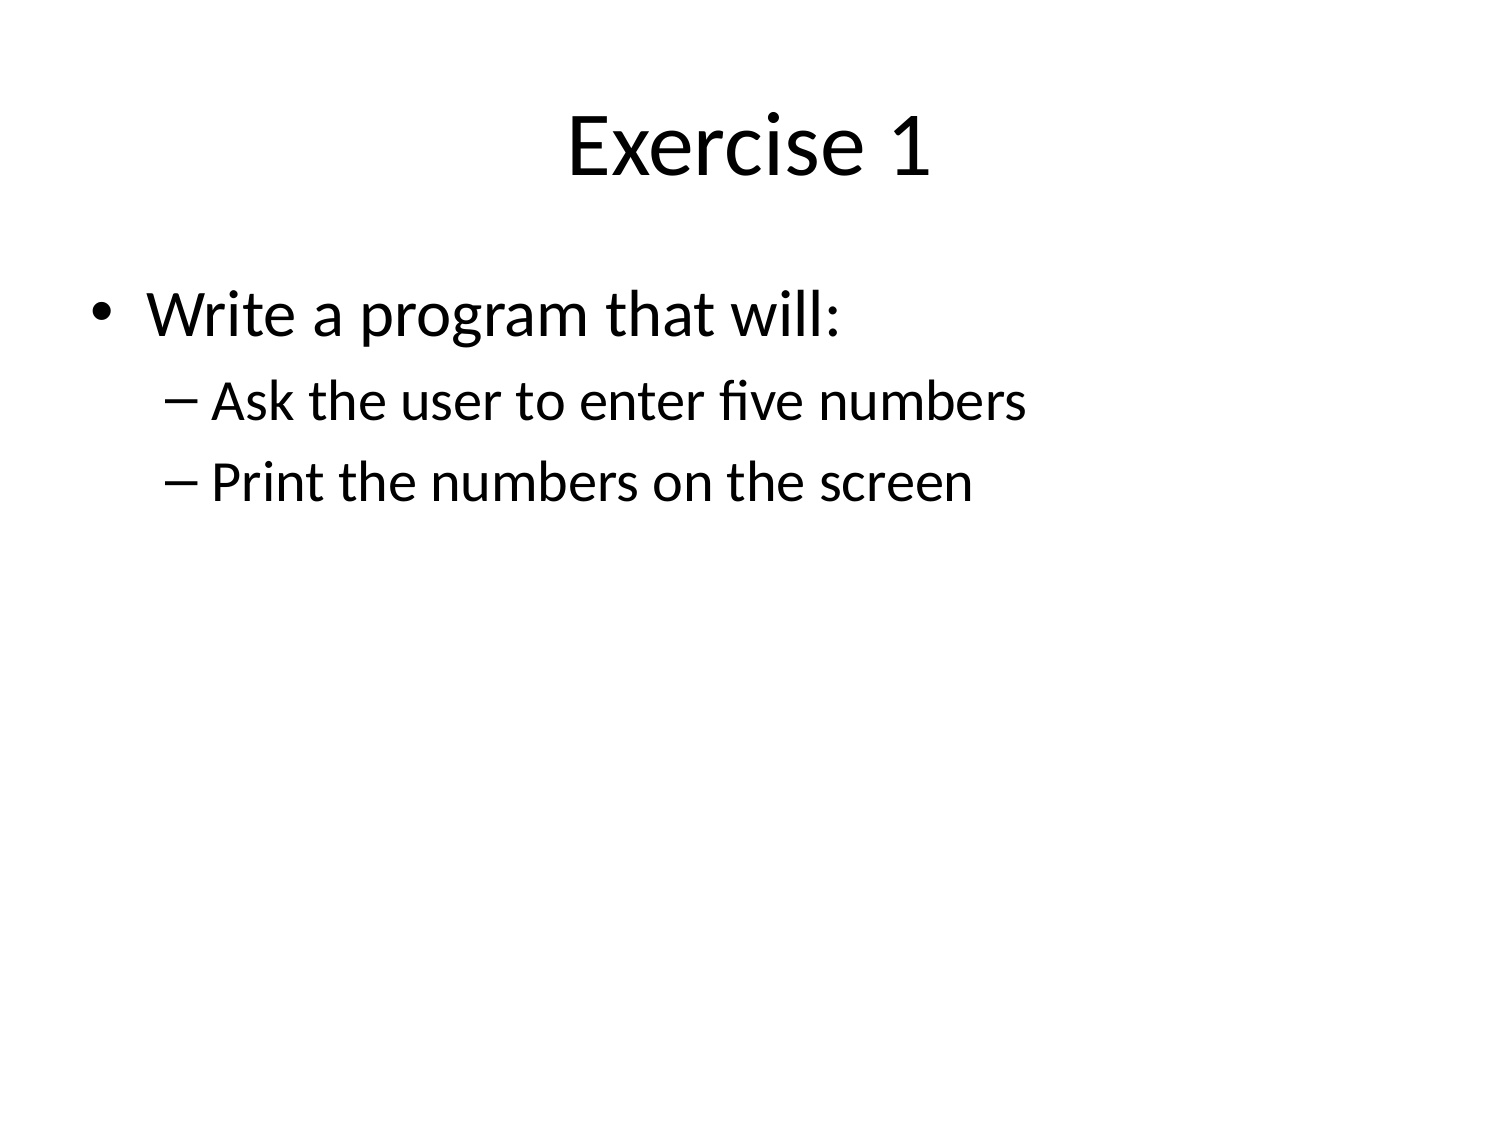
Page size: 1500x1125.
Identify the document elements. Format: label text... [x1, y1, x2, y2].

title Exercise 1 [75, 45, 1425, 233]
list Write a program that will: Ask the user to enter five numbers Print the numbers on the screen [75, 262, 1425, 1005]
